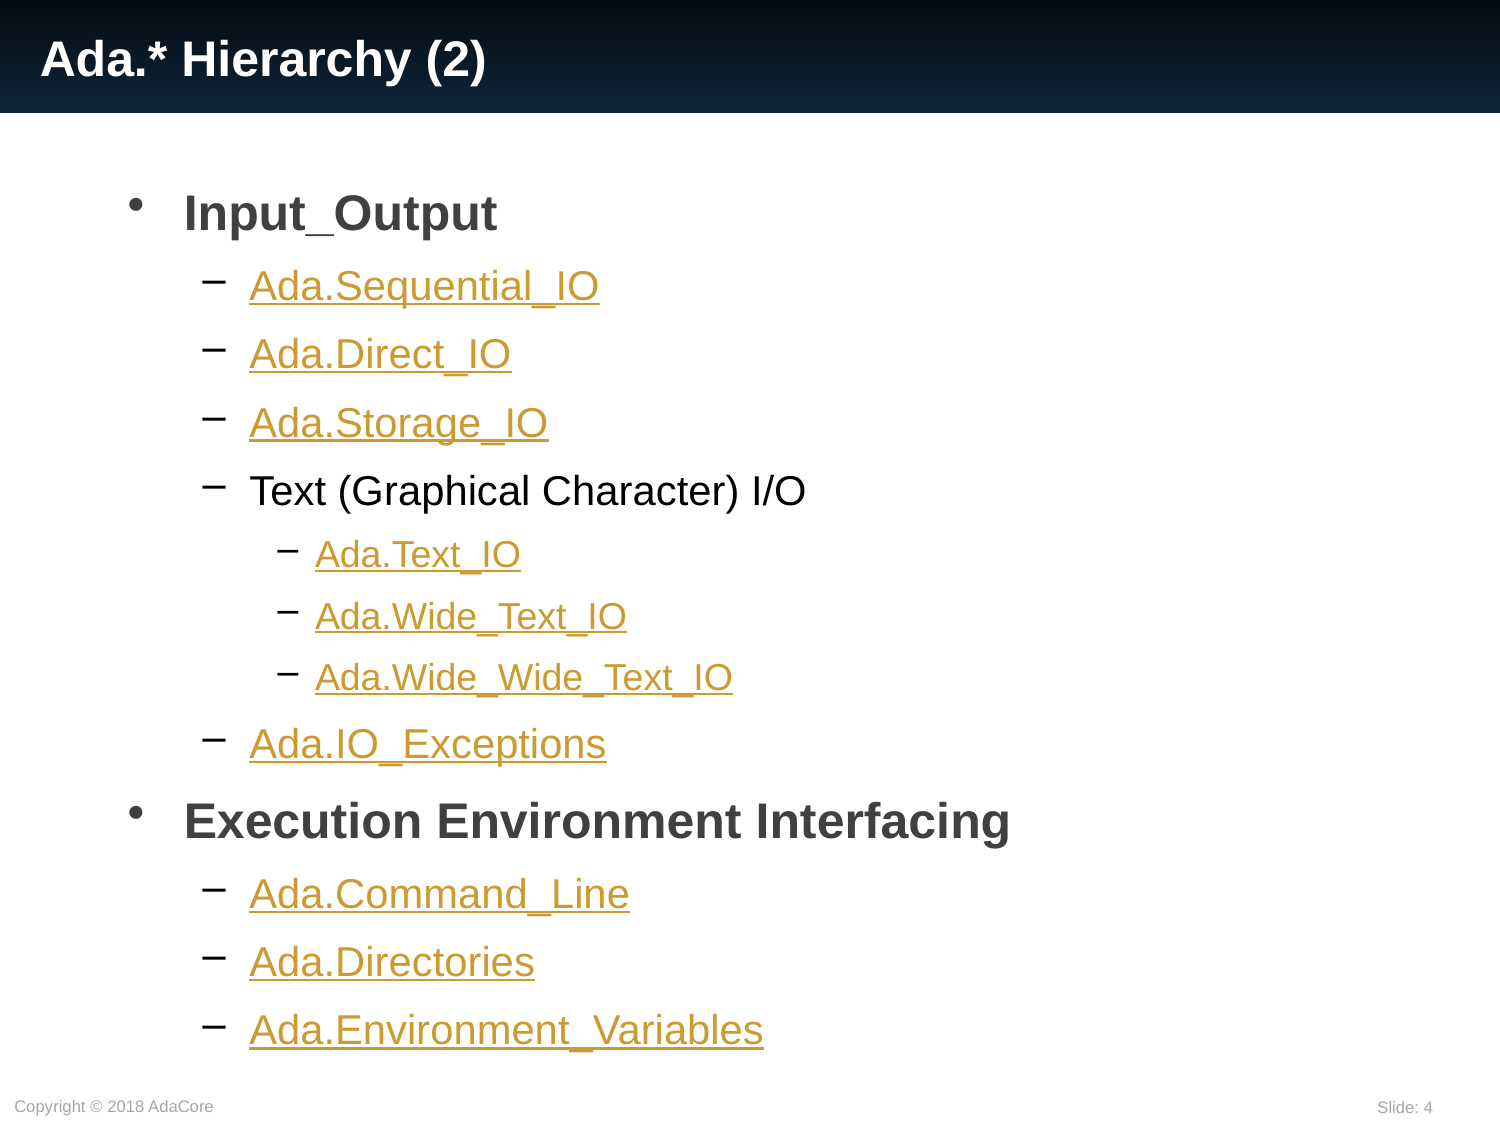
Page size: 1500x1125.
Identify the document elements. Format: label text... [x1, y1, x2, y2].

title Ada.* Hierarchy (2) [24, 12, 1338, 100]
list Input_Output Ada.Sequential_IO Ada.Direct_IO Ada.Storage_IO Text (Graphical Character) I/O Ada.Text_IO Ada.Wide_Text_IO Ada.Wide_Wide_Text_IO Ada.IO_Exceptions Execution Environment Interfacing Ada.Command_Line Ada.Directories Ada.Environment_Variables [112, 160, 1400, 1036]
